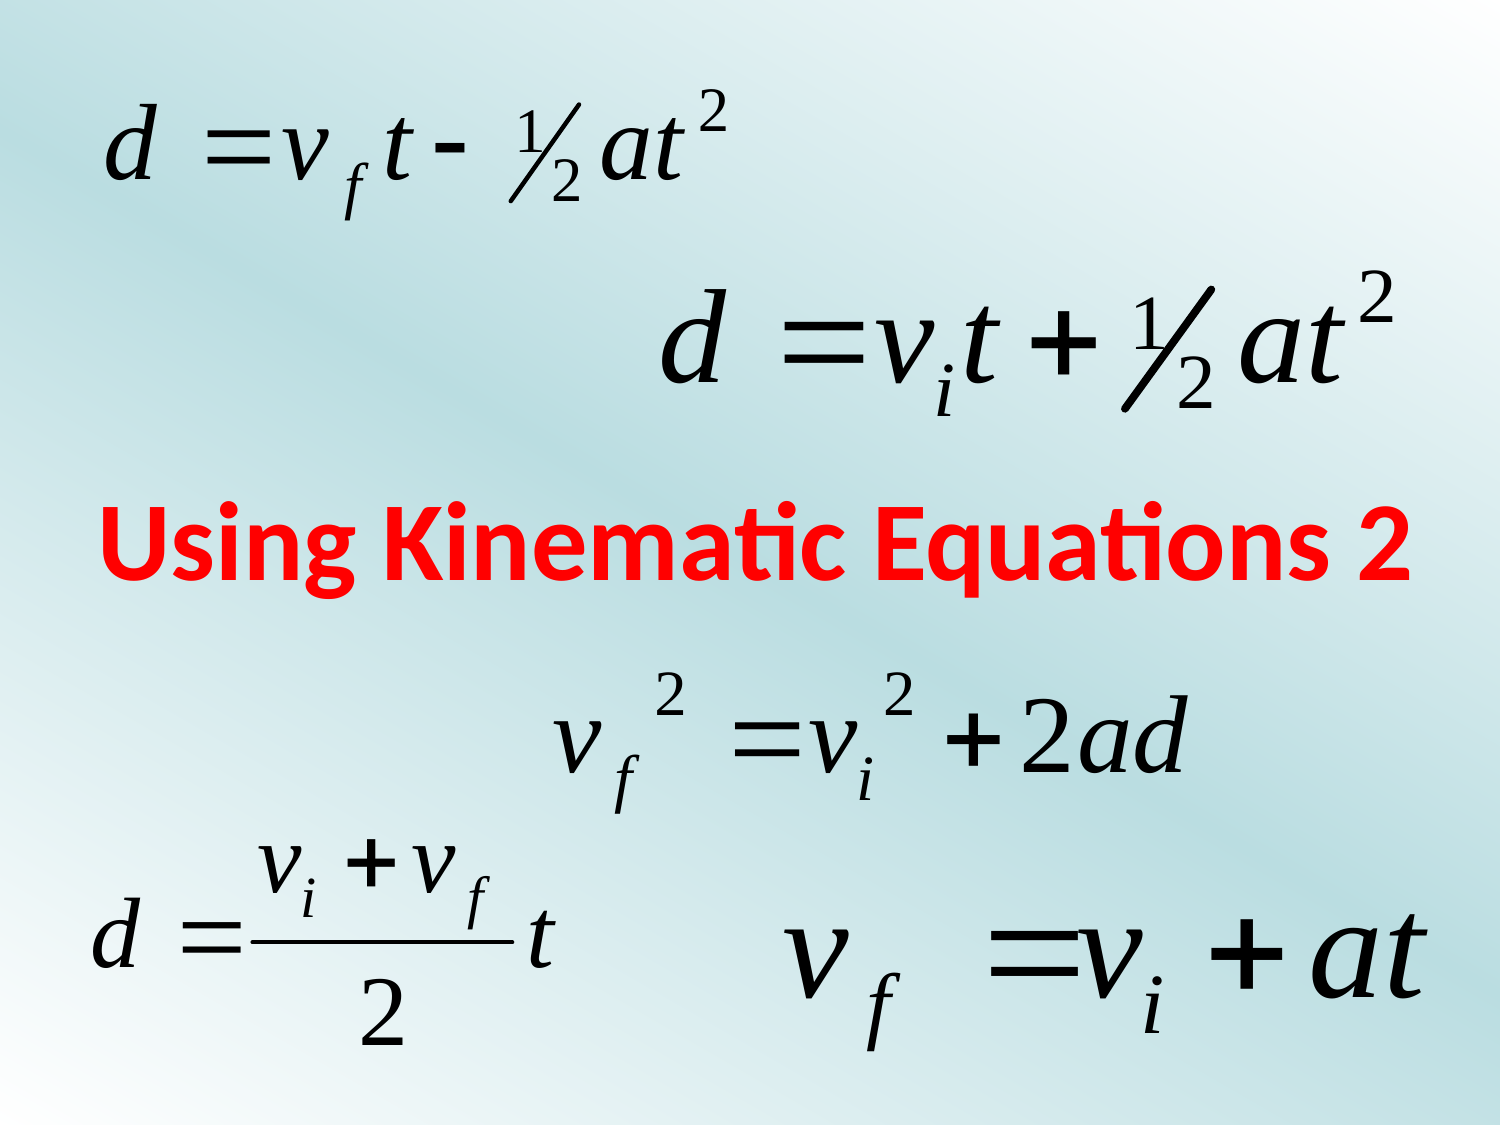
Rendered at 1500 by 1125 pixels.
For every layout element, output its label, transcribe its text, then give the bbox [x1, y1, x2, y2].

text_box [74, 792, 576, 1068]
text_box Using Kinematic Equations 2 [62, 460, 1450, 611]
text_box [537, 643, 1223, 838]
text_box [87, 62, 751, 244]
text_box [762, 849, 1463, 1084]
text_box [637, 237, 1420, 451]
